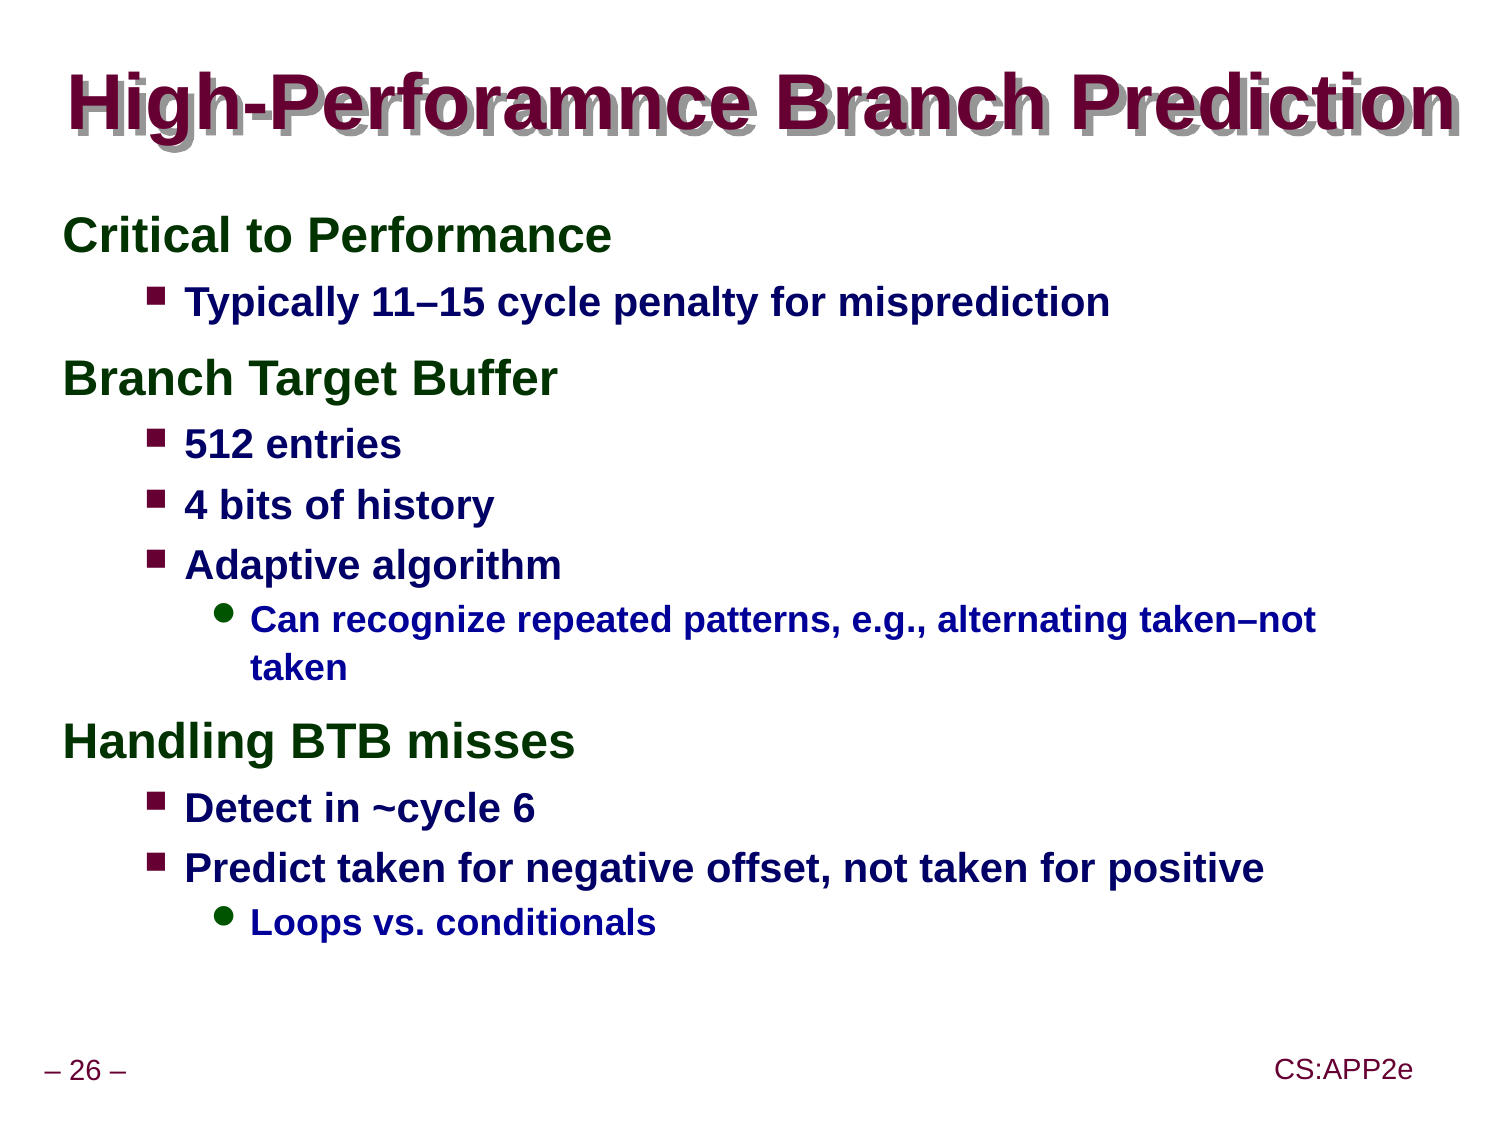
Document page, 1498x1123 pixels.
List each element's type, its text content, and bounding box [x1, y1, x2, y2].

list Critical to Performance Typically 11–15 cycle penalty for misprediction Branch Target Buffer 512 entries 4 bits of history Adaptive algorithm Can recognize repeated patterns, e.g., alternating taken–not taken Handling BTB misses Detect in ~cycle 6 Predict taken for negative offset, not taken for positive Loops vs. conditionals [47, 199, 1409, 1056]
title High-Perforamnce Branch Prediction [66, 40, 1495, 169]
